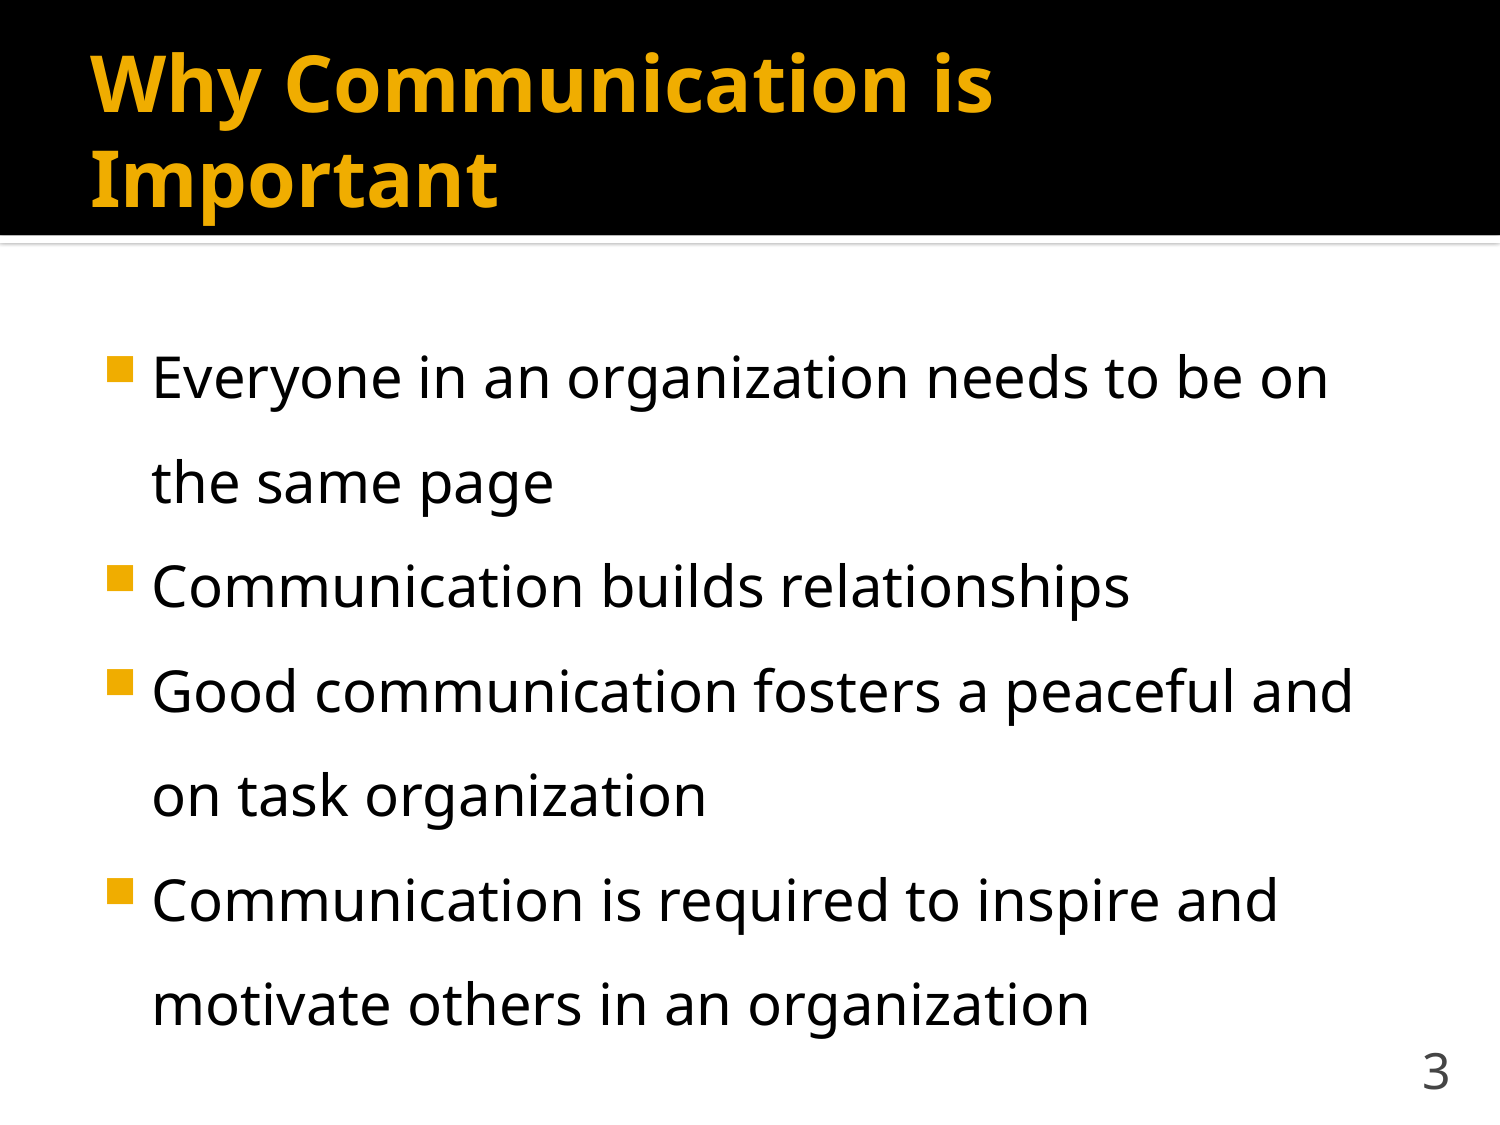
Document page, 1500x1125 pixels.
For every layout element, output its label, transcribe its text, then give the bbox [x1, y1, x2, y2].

title Why Communication is Important [75, 25, 1425, 231]
slide_number 3 [1345, 1062, 1467, 1108]
list Everyone in an organization needs to be on the same page Communication builds relationships Good communication fosters a peaceful and on task organization Communication is required to inspire and motivate others in an organization [75, 291, 1425, 1050]
